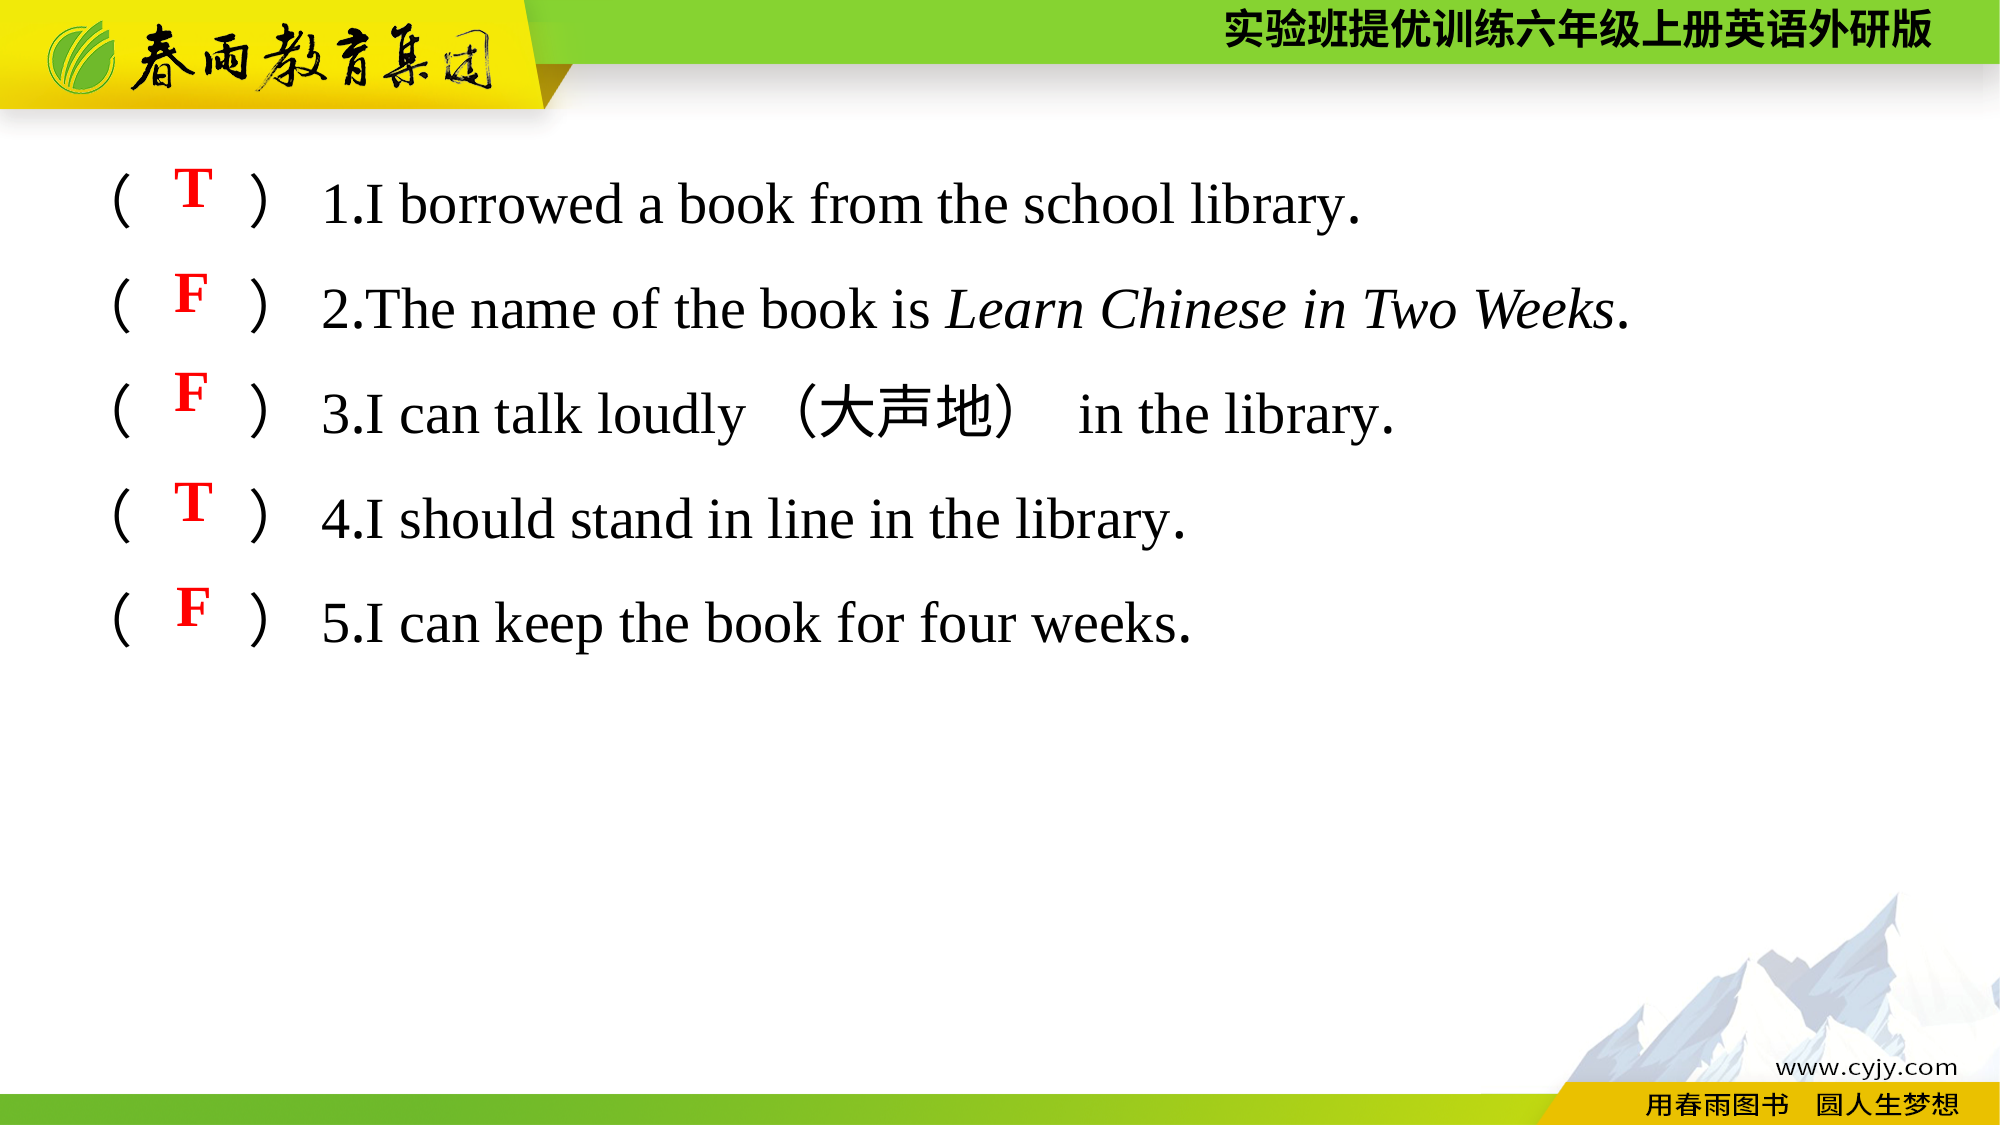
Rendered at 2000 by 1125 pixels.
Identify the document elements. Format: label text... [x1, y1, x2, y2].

text_box T [160, 456, 229, 541]
picture [0, 0, 2000, 1125]
text_box F [161, 560, 228, 646]
text_box F [160, 246, 226, 332]
text_box T [160, 141, 229, 227]
list （ ）1.I borrowed a book from the school library. （ ）2.The name of the book is Learn Chinese in Two Weeks. （ ）3.I can talk loudly（大声地） in the library. （ ）4.I should stand in line in the library. （ ）5.I can keep the book for four weeks. [59, 122, 1944, 655]
text_box F [160, 345, 226, 431]
